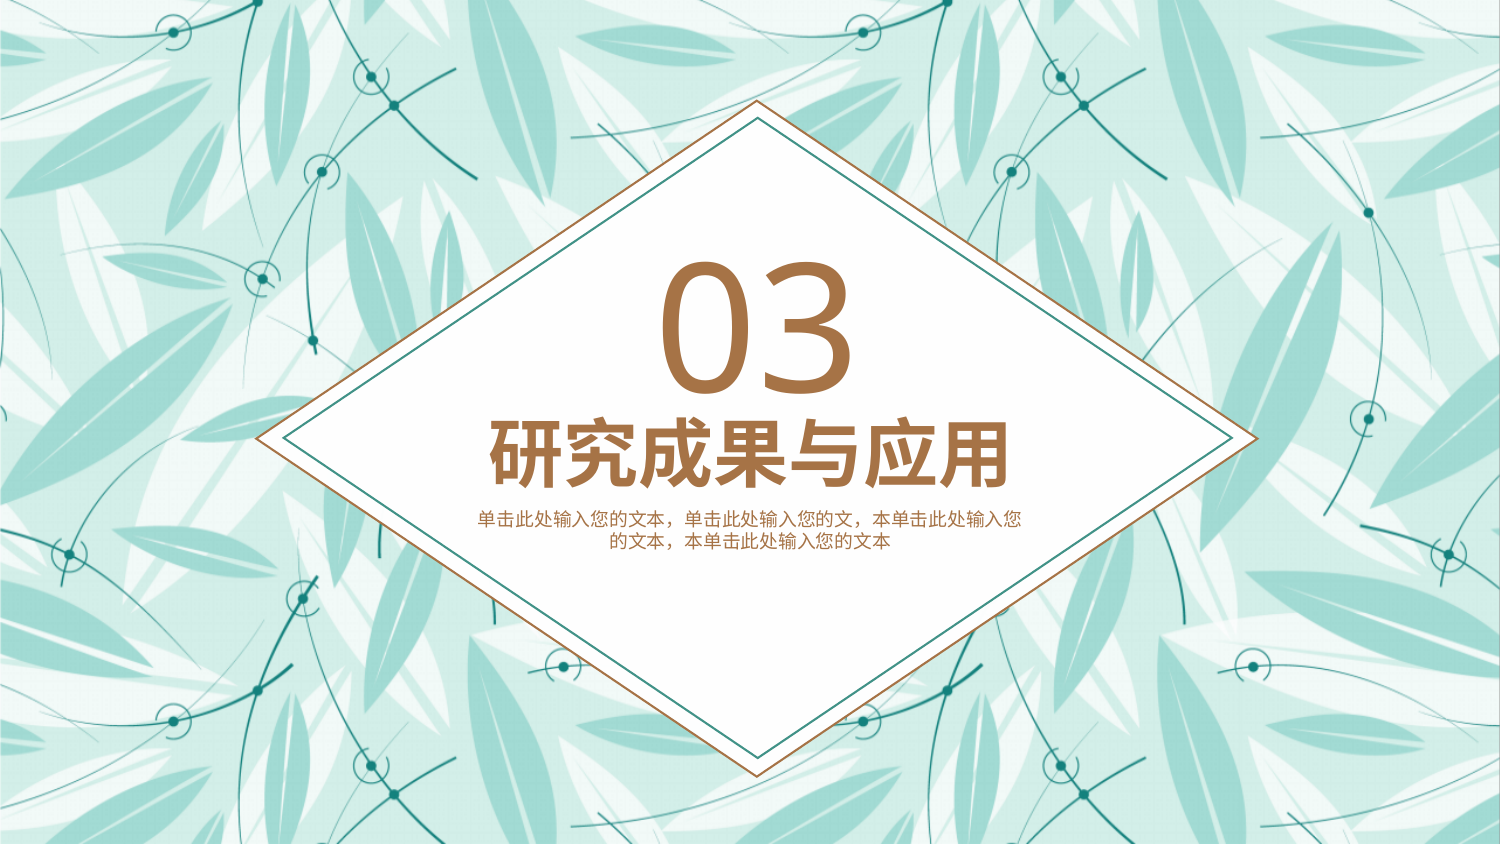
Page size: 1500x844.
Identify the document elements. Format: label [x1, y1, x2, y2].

picture [0, 0, 1500, 844]
text_box [256, 100, 1258, 777]
